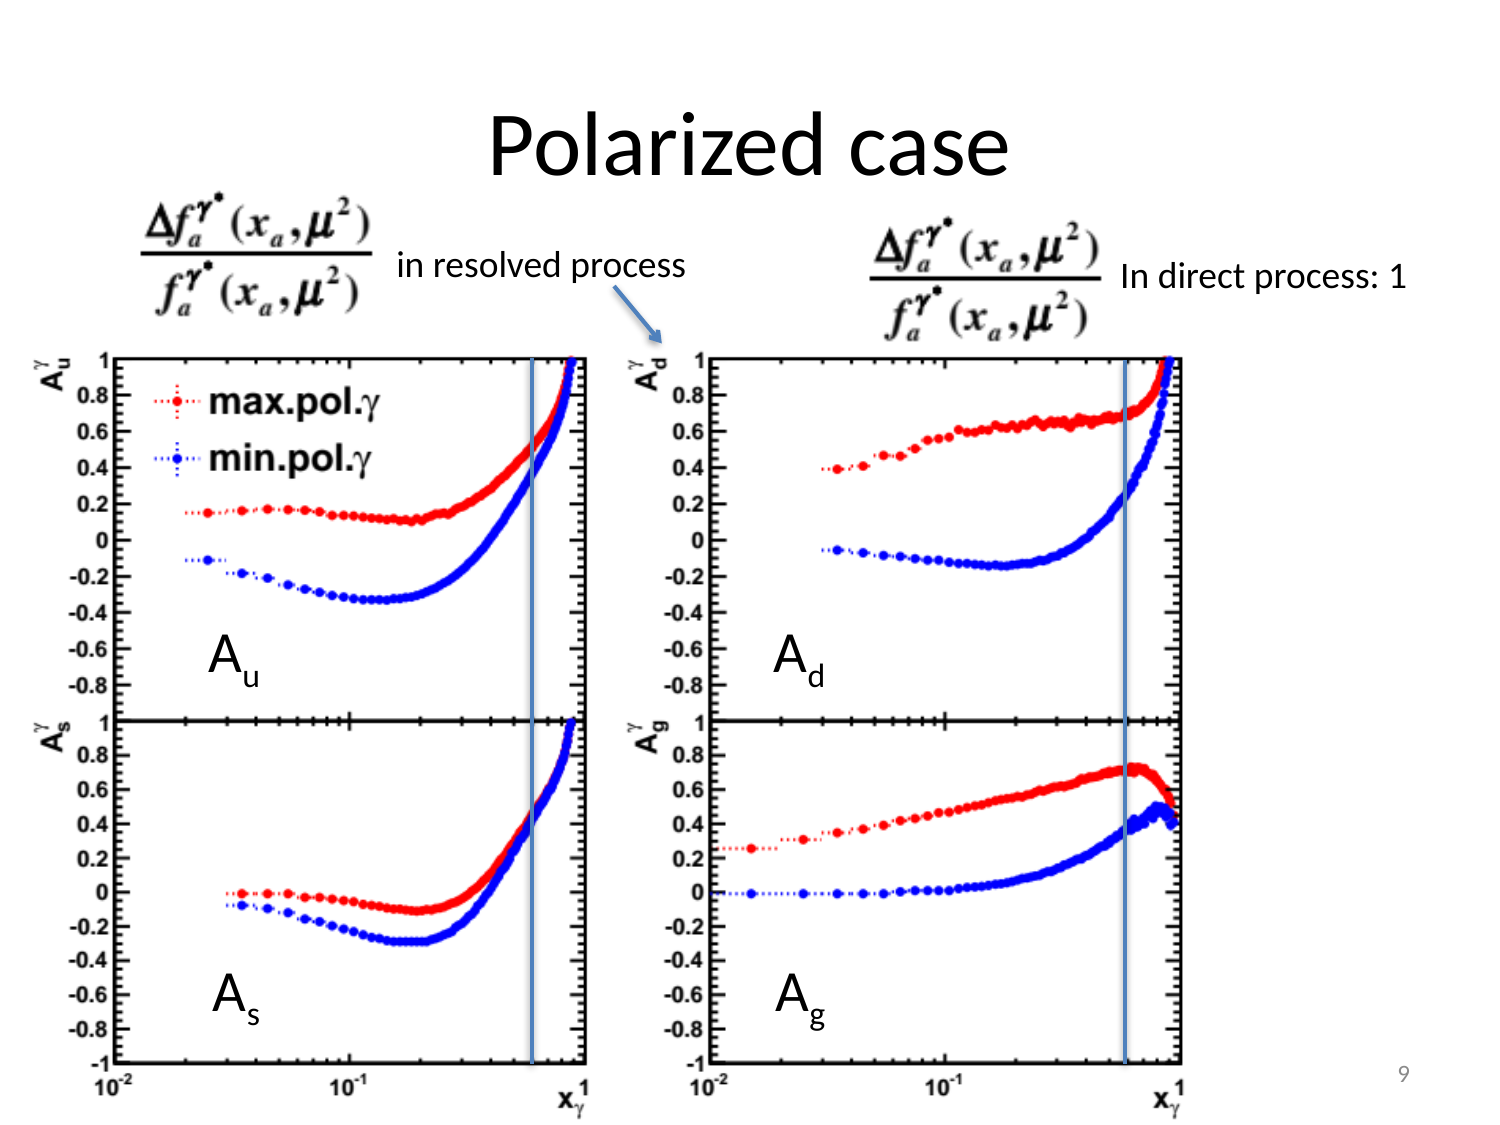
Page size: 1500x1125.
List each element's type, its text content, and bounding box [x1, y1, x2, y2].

text_box in resolved process [381, 232, 702, 293]
picture [20, 318, 1209, 1121]
text_box In direct process: 1 [1108, 243, 1423, 304]
title Polarized case [75, 45, 1425, 233]
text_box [866, 208, 1104, 344]
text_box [613, 285, 662, 344]
slide_number 9 [1212, 1042, 1425, 1103]
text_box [137, 183, 375, 319]
